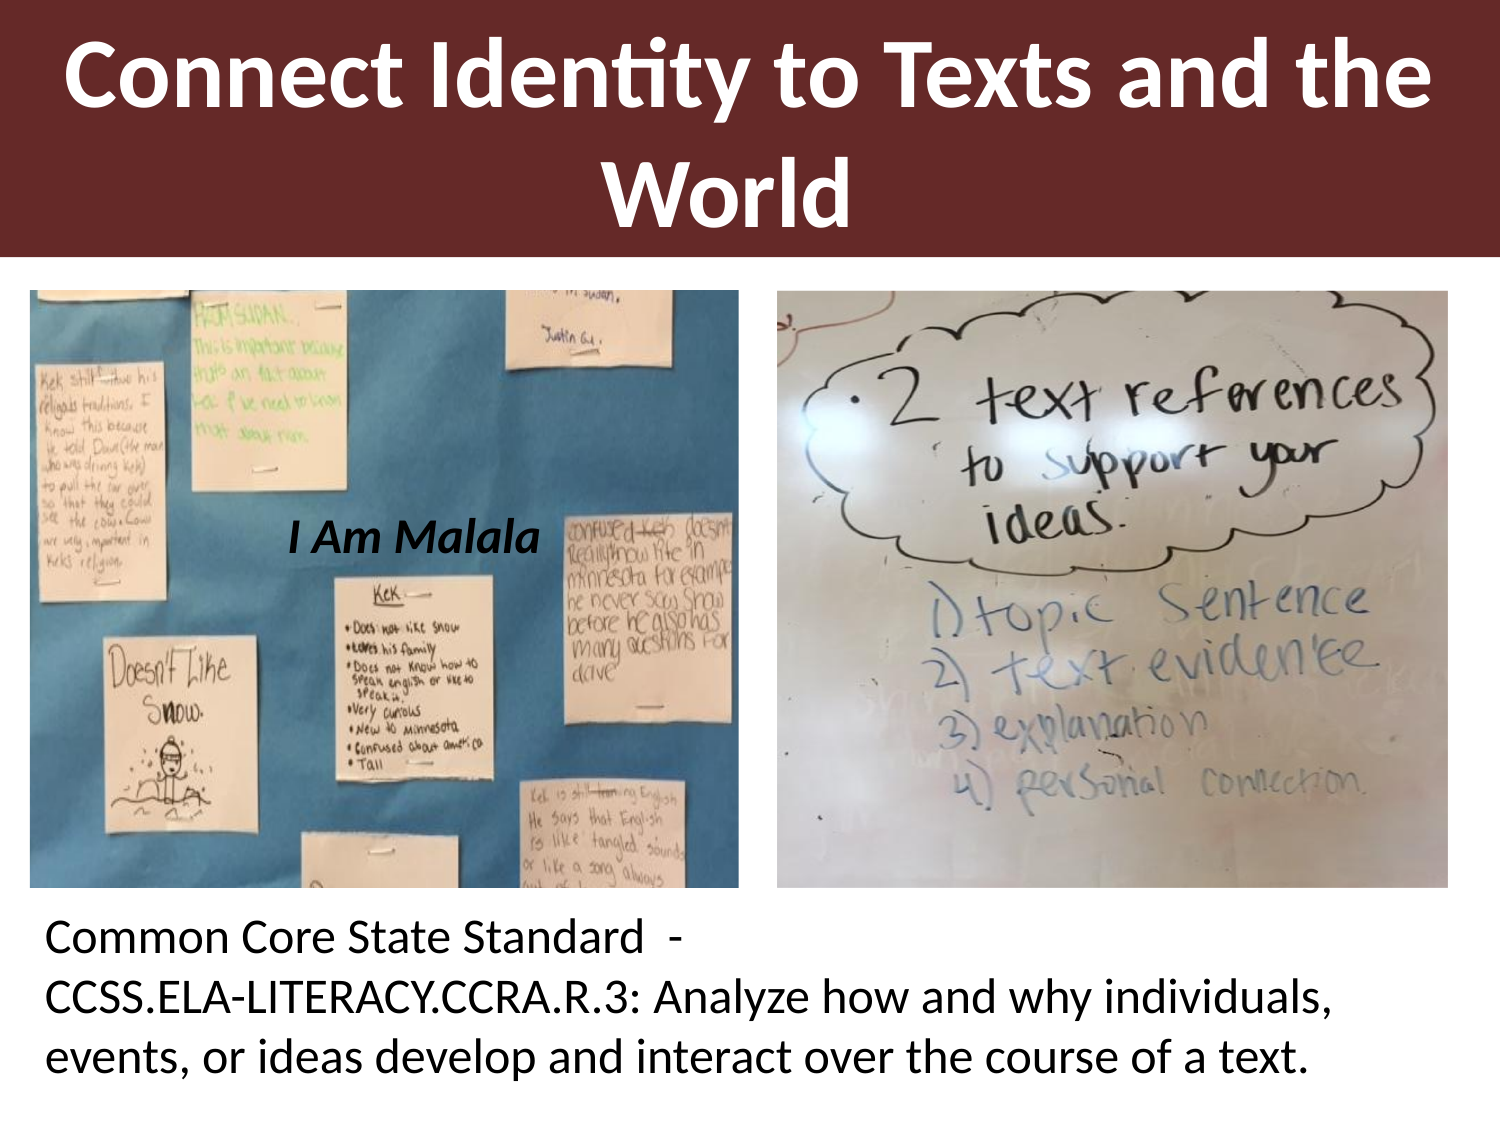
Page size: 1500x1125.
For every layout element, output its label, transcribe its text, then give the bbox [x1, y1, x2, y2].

text_box Common Core State Standard - CCSS.ELA-LITERACY.CCRA.R.3: Analyze how and why individuals, events, or ideas develop and interact over the course of a text. [29, 895, 1479, 1125]
text_box Connect Identity to Texts and the World [0, 0, 1500, 258]
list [29, 289, 739, 888]
picture [777, 253, 1447, 925]
